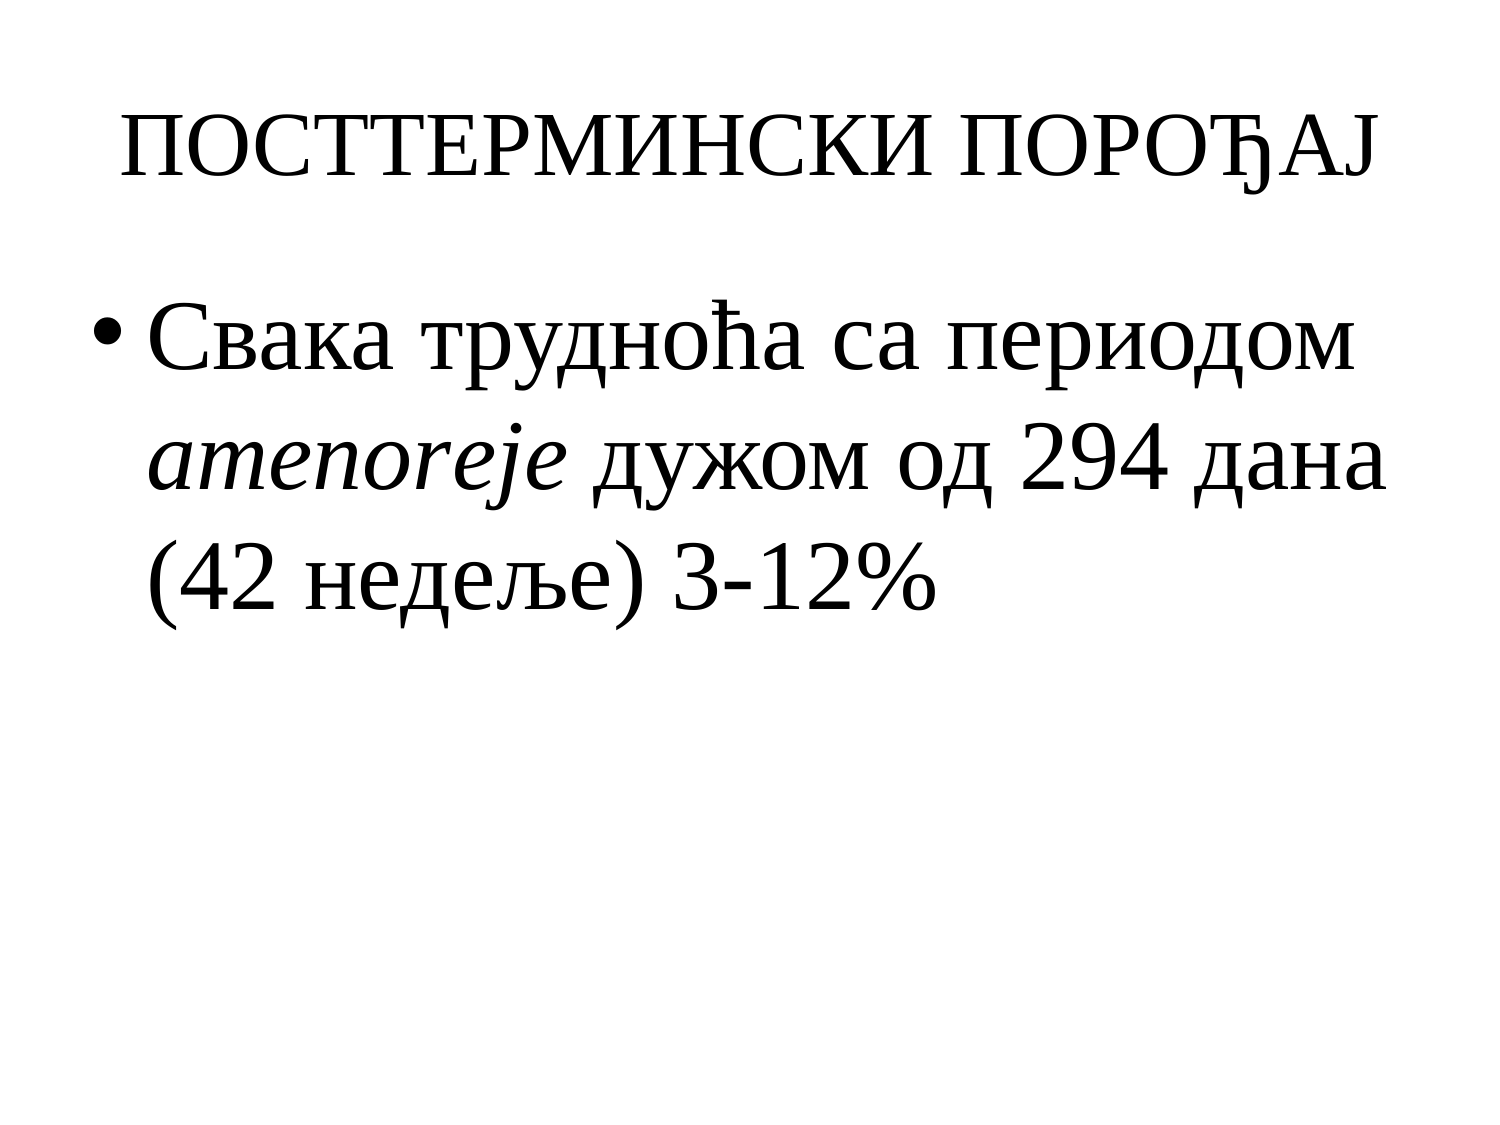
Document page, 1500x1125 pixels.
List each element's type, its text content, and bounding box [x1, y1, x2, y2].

title ПОСТТЕРМИНСКИ ПОРОЂАЈ [75, 45, 1425, 233]
list Свака трудноћа са периодом amenorеjе дужом од 294 дана (42 недеље) 3-12% [75, 262, 1425, 1005]
